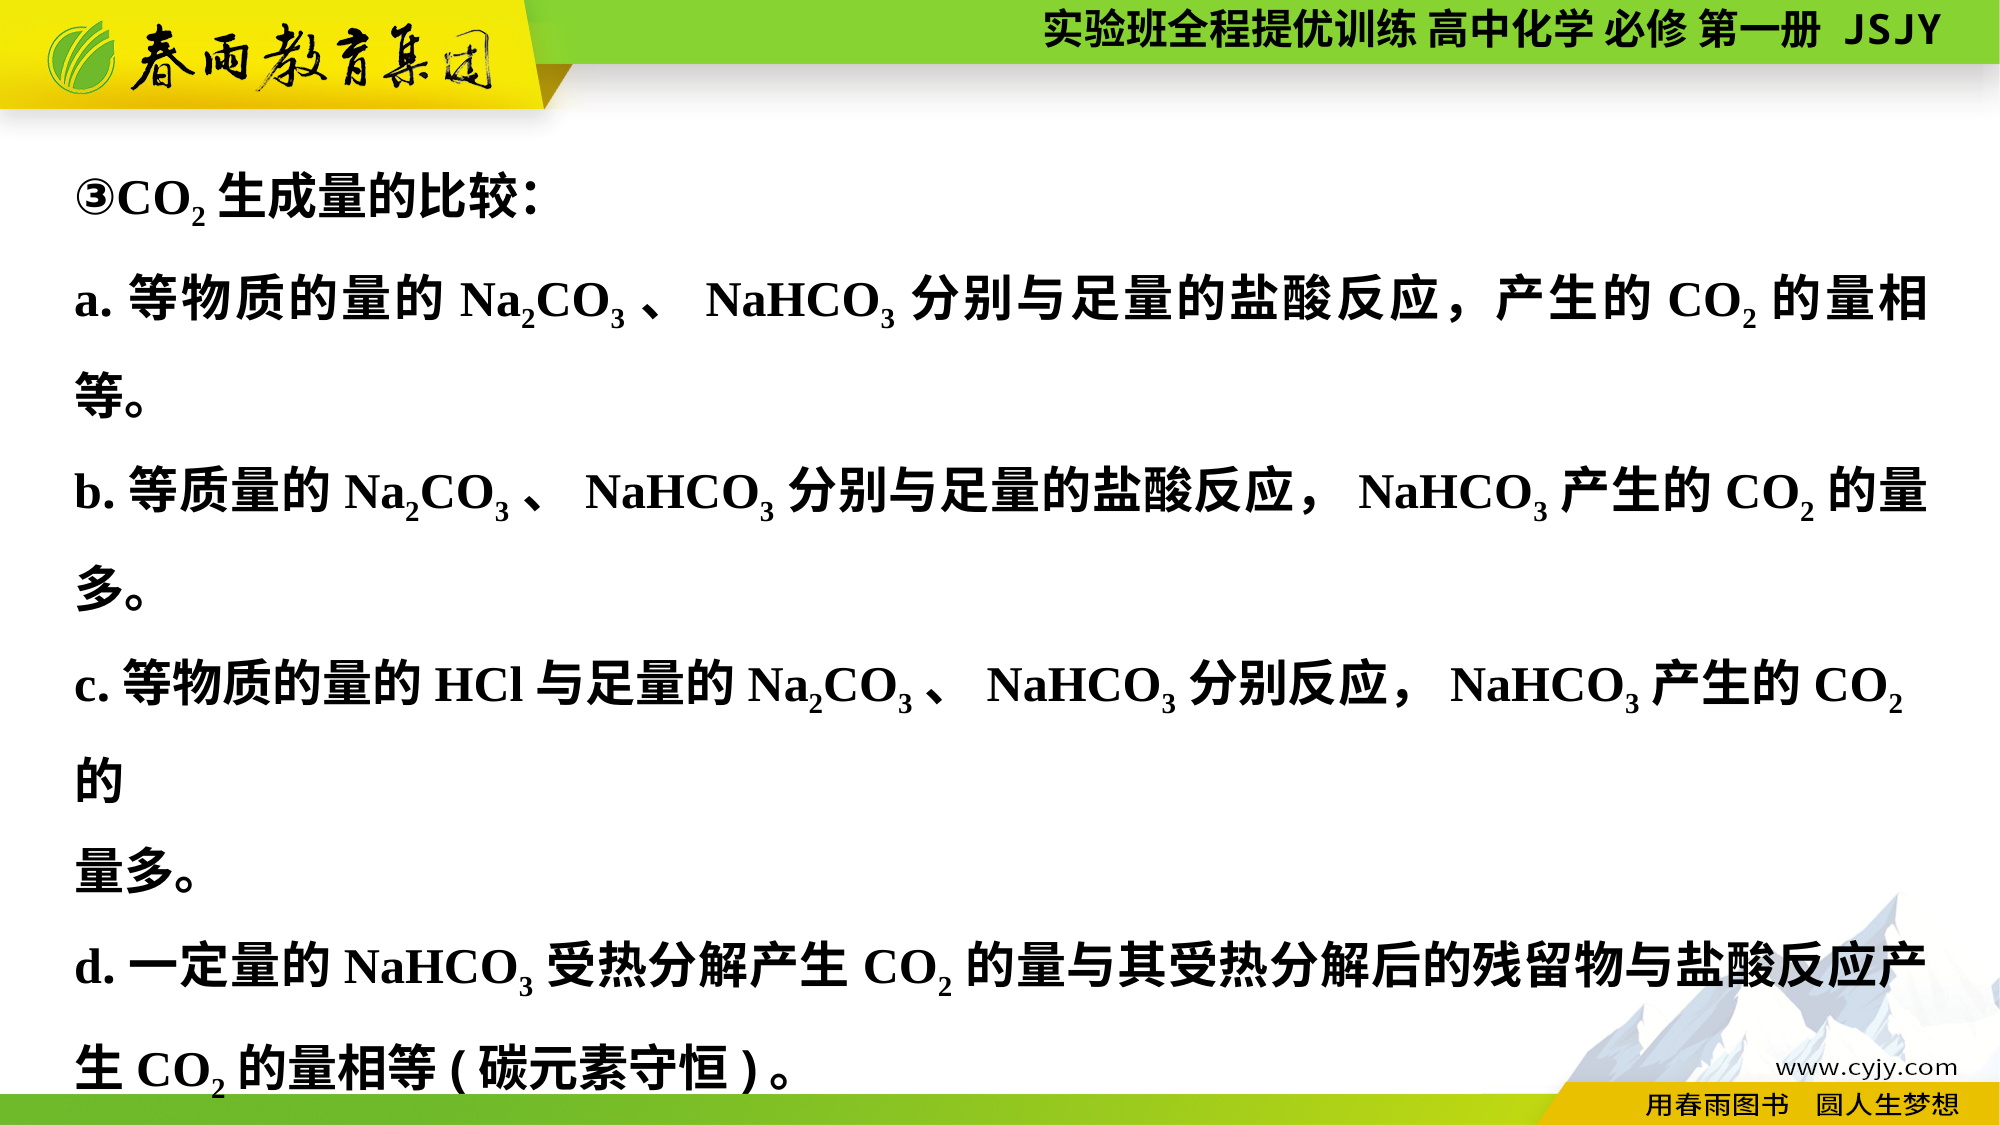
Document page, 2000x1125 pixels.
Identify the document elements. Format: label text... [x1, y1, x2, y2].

picture [0, 0, 2000, 1125]
list ③CO2生成量的比较： a.等物质的量的Na2CO3、NaHCO3分别与足量的盐酸反应，产生的CO2的量相等。 b.等质量的Na2CO3、NaHCO3分别与足量的盐酸反应，NaHCO3产生的CO2的量多。 c.等物质的量的HCl与足量的Na2CO3、NaHCO3分别反应，NaHCO3产生的CO2的 量多。 d.一定量的NaHCO3受热分解产生CO2的量与其受热分解后的残留物与盐酸反应产生CO2的量相等(碳元素守恒)。 [59, 122, 1944, 774]
